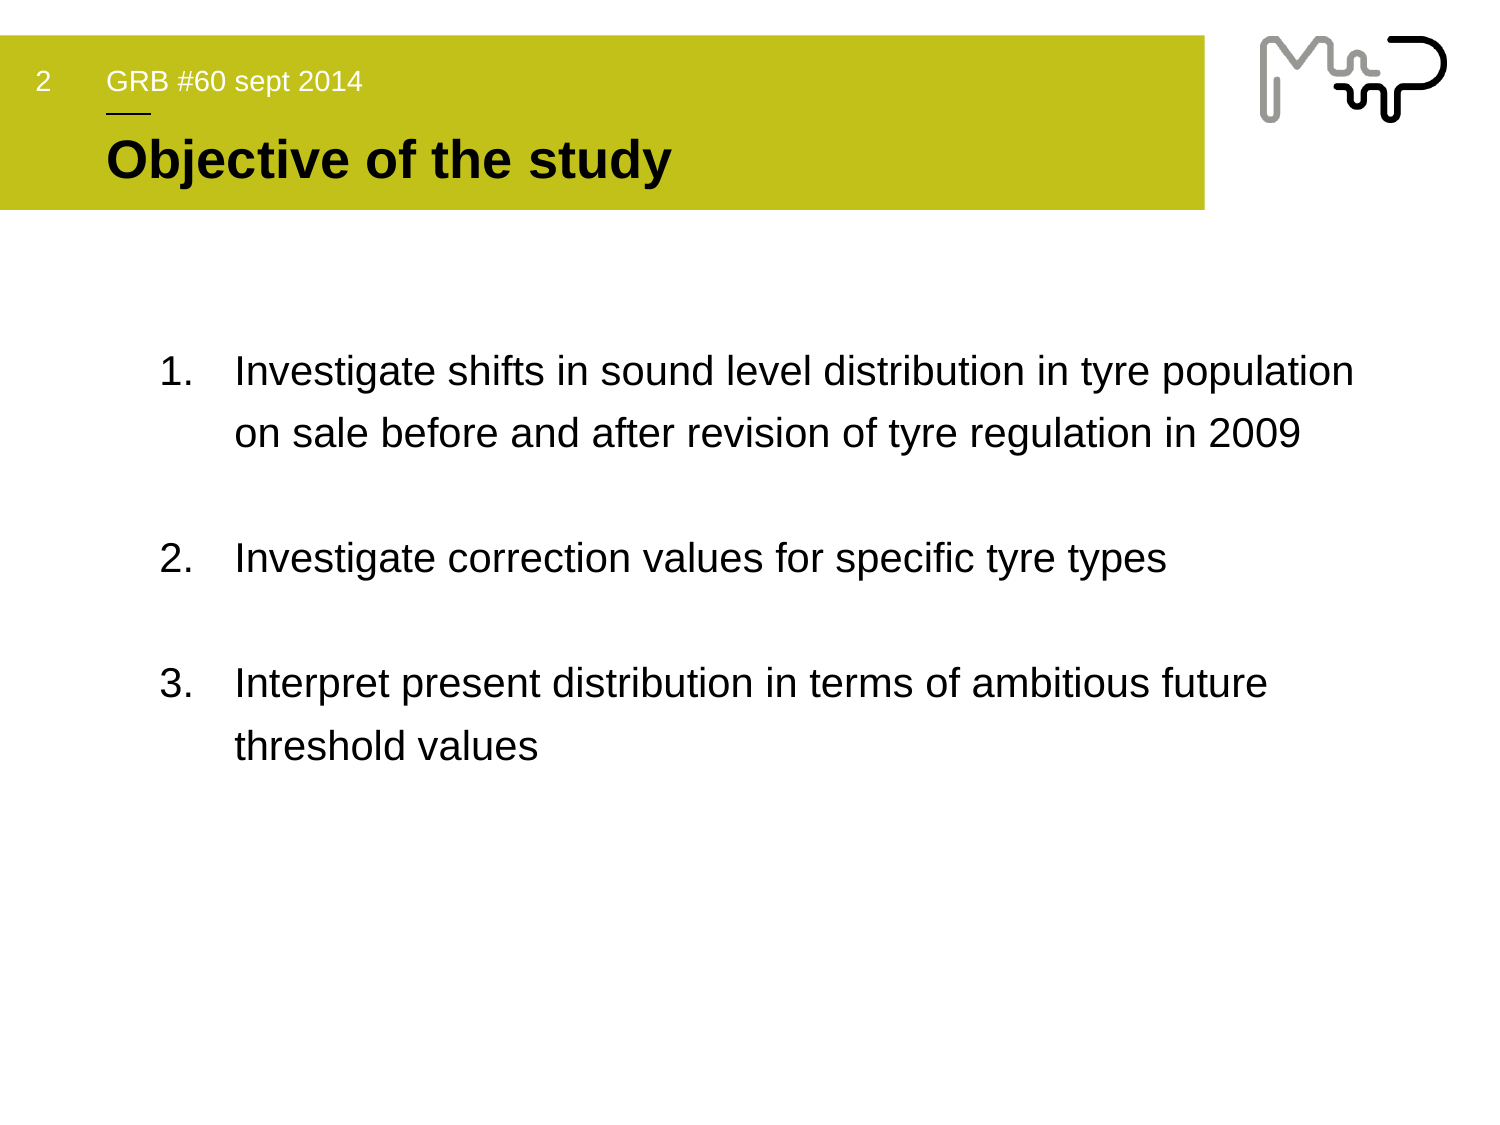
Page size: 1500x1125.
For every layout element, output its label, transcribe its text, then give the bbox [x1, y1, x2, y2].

picture [1260, 36, 1447, 123]
footer GRB #60 sept 2014 [0, 62, 1205, 122]
title Objective of the study [0, 124, 1205, 210]
slide_number 2 [35, 62, 83, 98]
list Investigate shifts in sound level distribution in tyre population on sale before and after revision of tyre regulation in 2009 Investigate correction values for specific tyre types Interpret present distribution in terms of ambitious future threshold values [106, 230, 1412, 1078]
